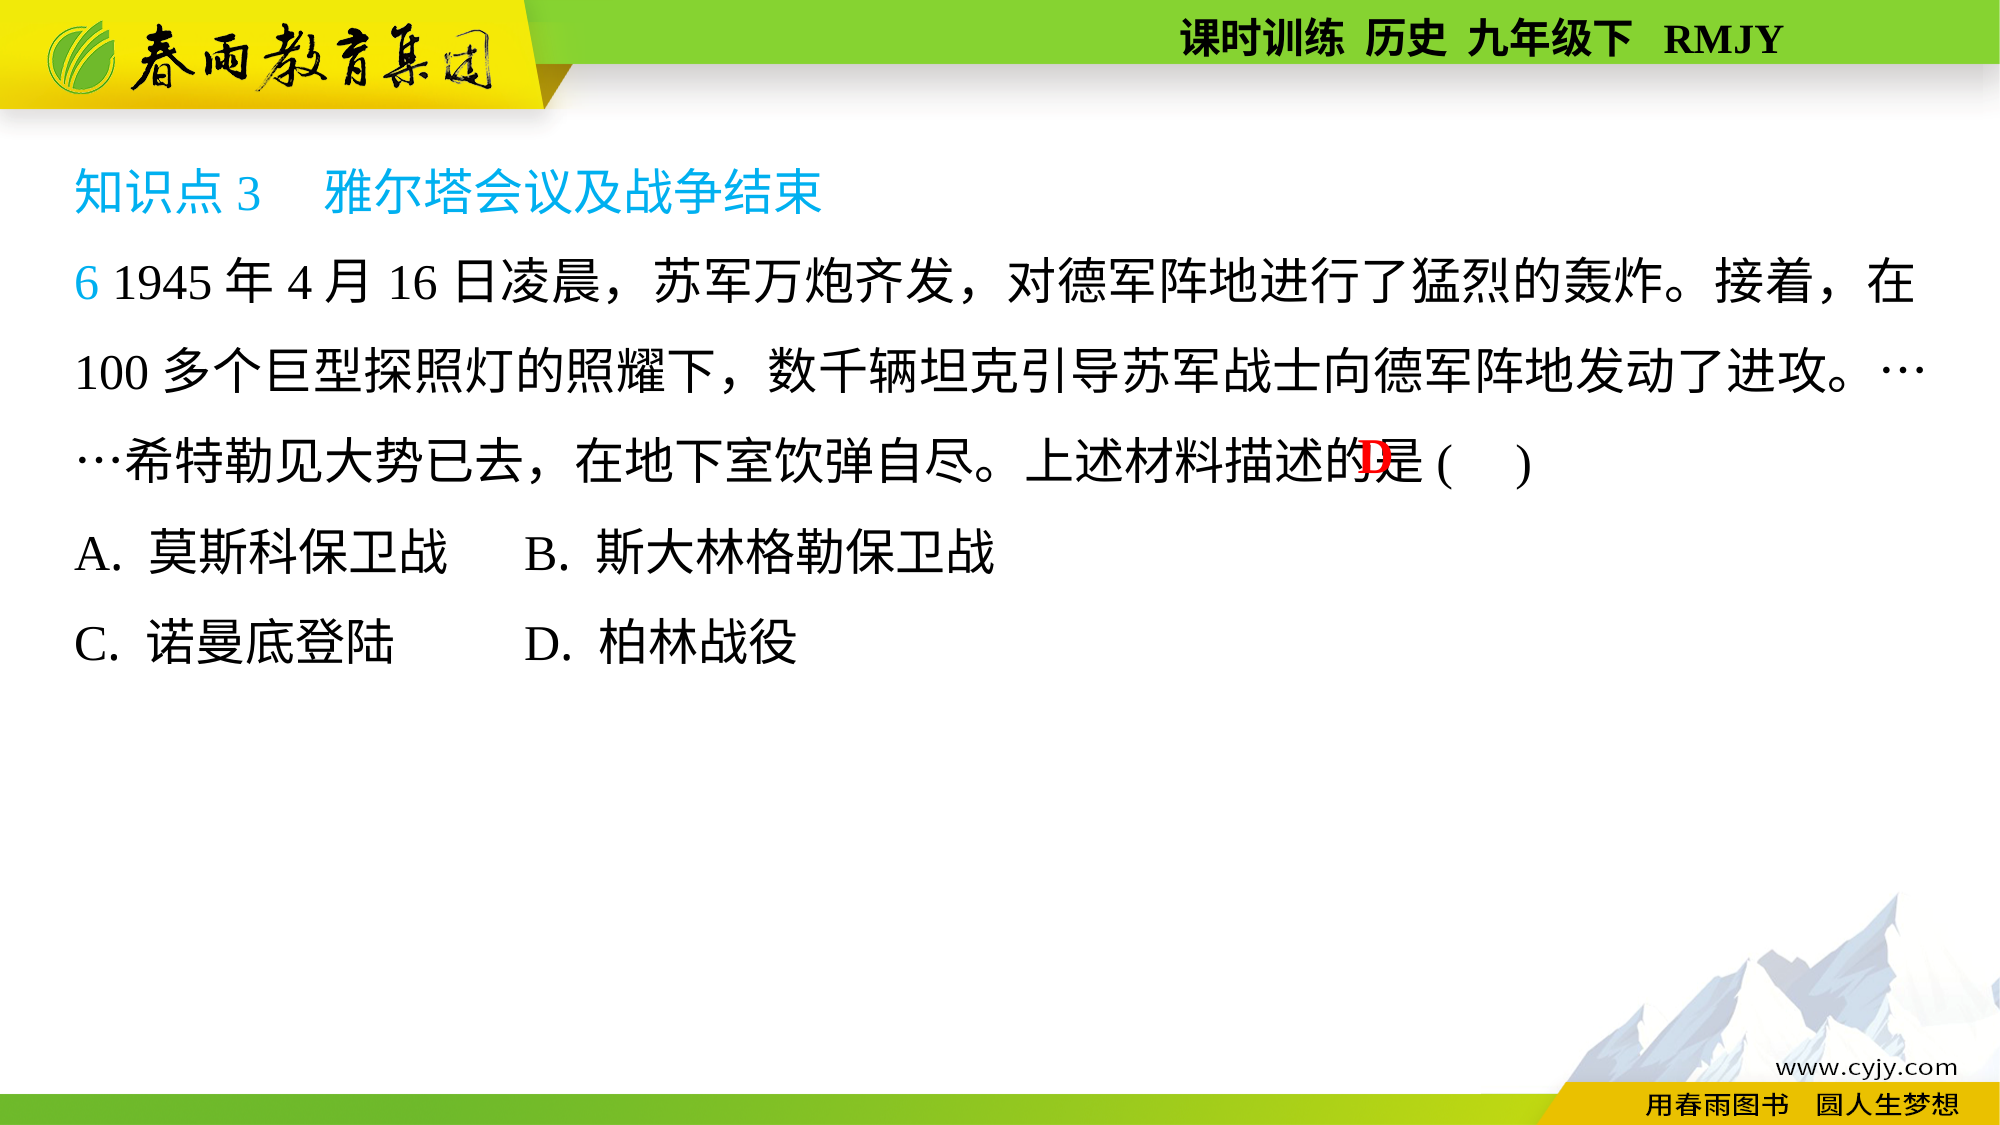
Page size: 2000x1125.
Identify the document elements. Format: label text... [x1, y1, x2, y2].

text_box D [1342, 416, 1409, 492]
list 知识点3 雅尔塔会议及战争结束 6 1945年4月16日凌晨，苏军万炮齐发，对德军阵地进行了猛烈的轰炸。接着，在100多个巨型探照灯的照耀下，数千辆坦克引导苏军战士向德军阵地发动了进攻。……希特勒见大势已去，在地下室饮弹自尽。上述材料描述的是( ) A. 莫斯科保卫战 B. 斯大林格勒保卫战 C. 诺曼底登陆 D. 柏林战役 [59, 122, 1944, 683]
picture [0, 0, 2000, 1125]
